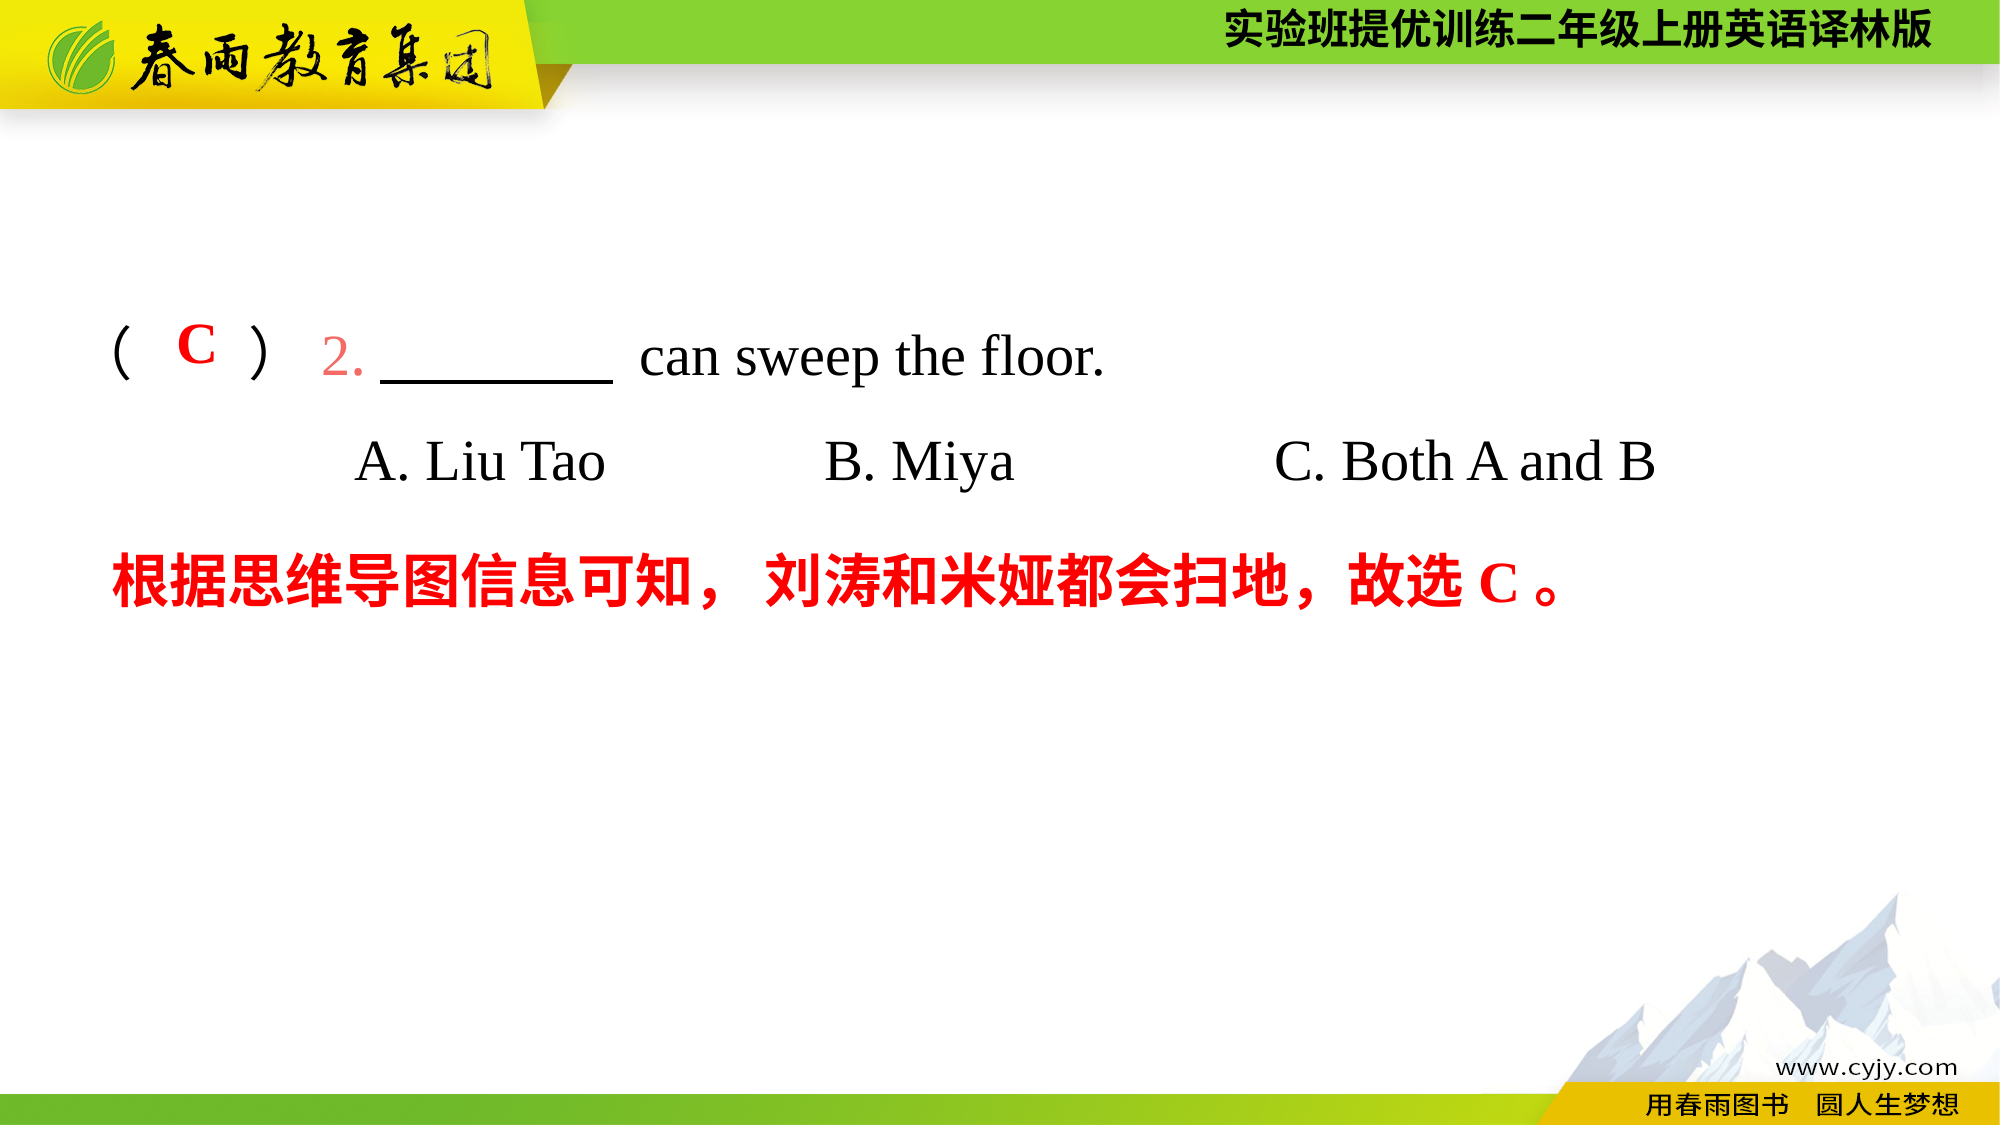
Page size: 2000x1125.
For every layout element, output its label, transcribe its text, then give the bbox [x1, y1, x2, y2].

text_box C [161, 298, 234, 383]
text_box 根据思维导图信息可知， 刘涛和米娅都会扫地，故选C。 [96, 502, 1981, 622]
list （ ）2. can sweep the floor. A. Liu Tao B. Miya C. Both A and B [59, 274, 1944, 502]
picture [0, 0, 2000, 1125]
